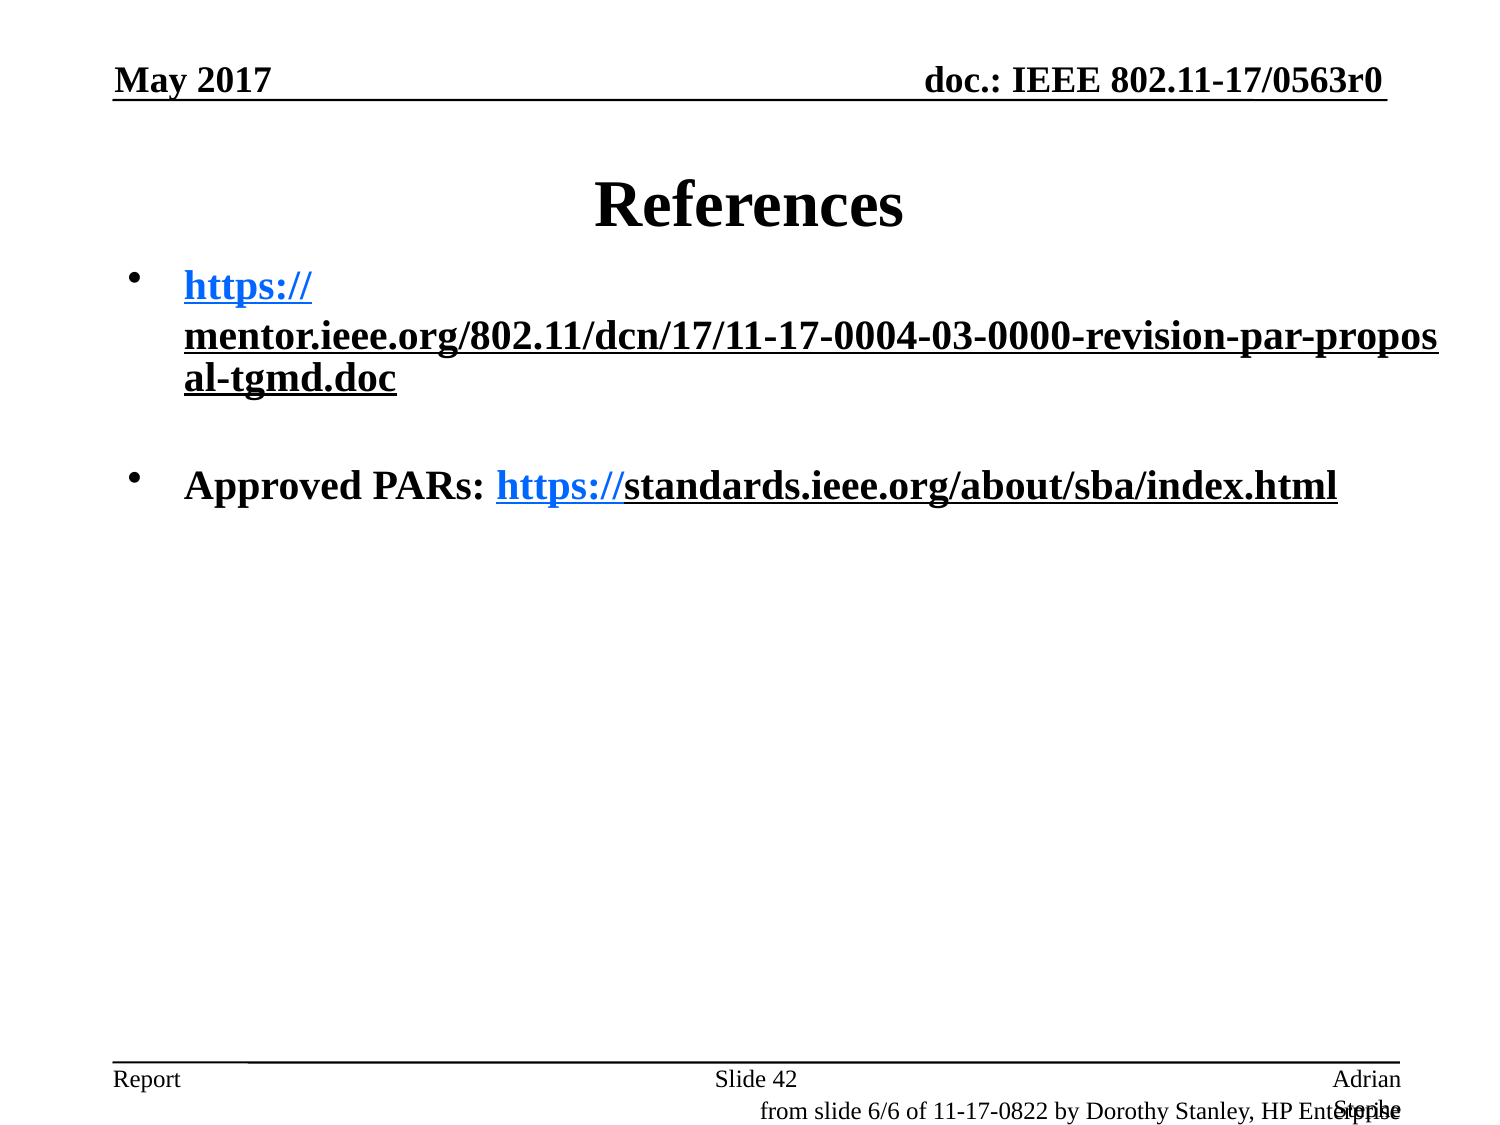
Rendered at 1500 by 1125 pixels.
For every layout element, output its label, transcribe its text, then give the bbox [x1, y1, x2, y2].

list https://mentor.ieee.org/802.11/dcn/17/11-17-0004-03-0000-revision-par-proposal-tgmd.doc Approved PARs: https://standards.ieee.org/about/sba/index.html [112, 249, 1463, 1125]
text_box from slide 6/6 of 11-17-0822 by Dorothy Stanley, HP Enterprise [343, 1087, 1417, 1125]
title References [112, 112, 1388, 249]
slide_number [114, 54, 374, 101]
